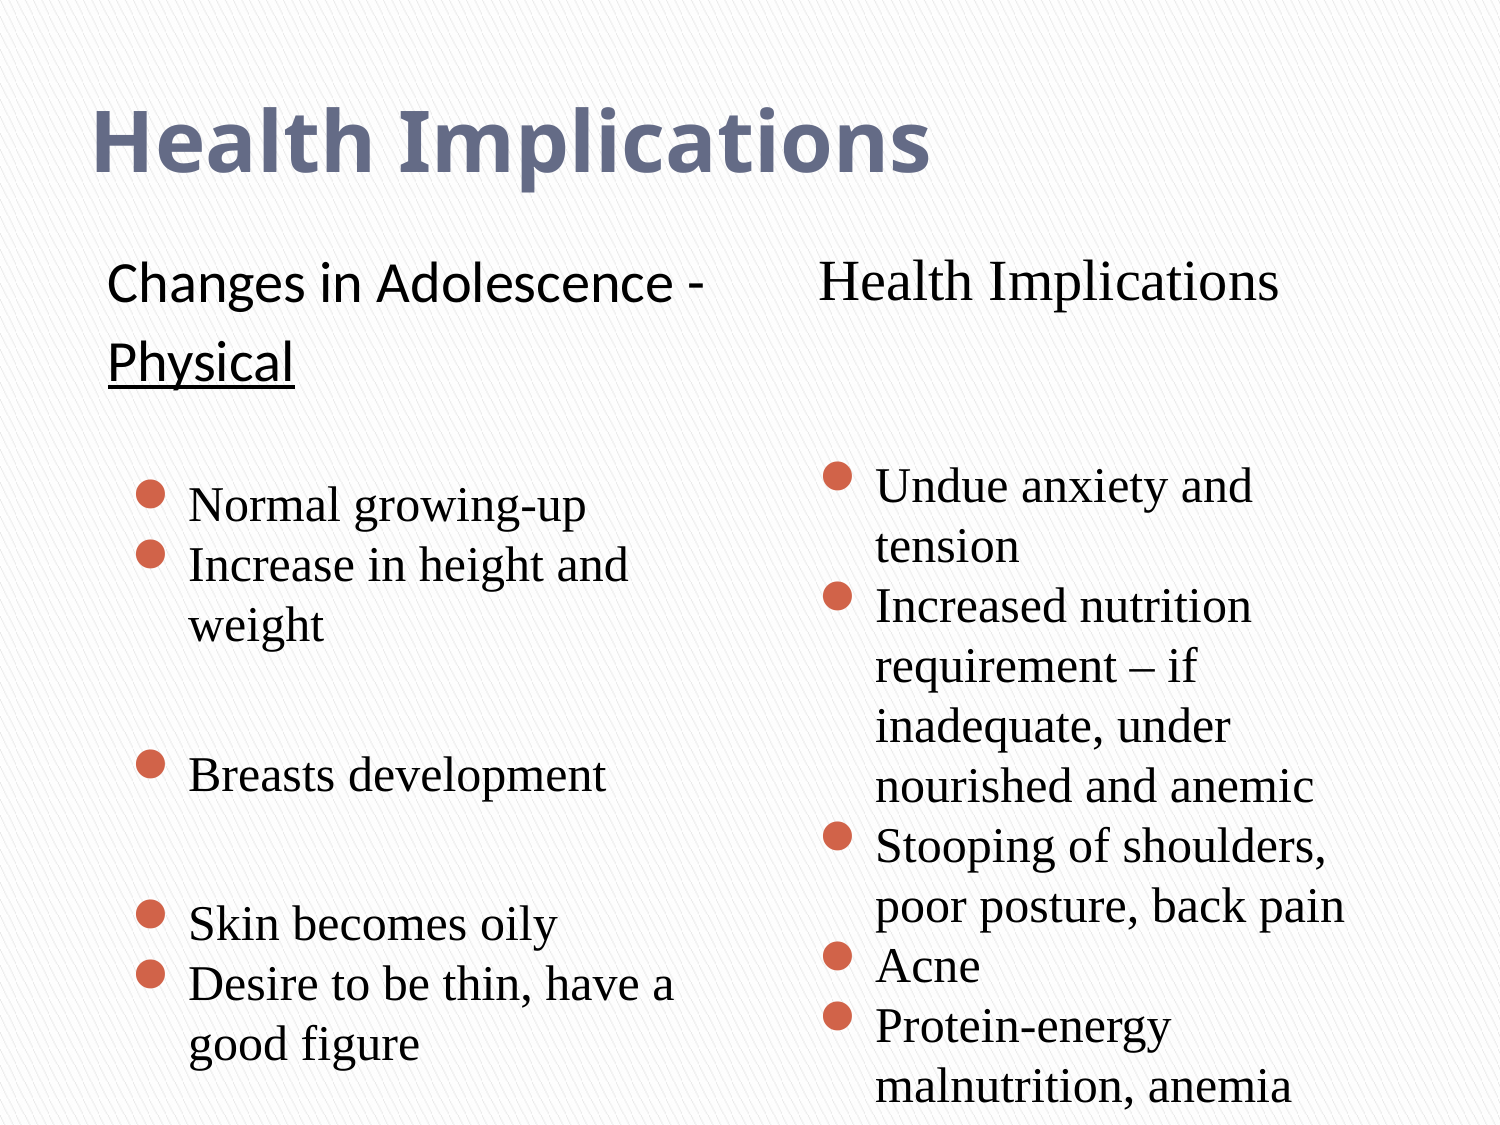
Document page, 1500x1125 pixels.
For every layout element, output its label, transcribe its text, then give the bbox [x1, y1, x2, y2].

list Changes in Adolescence - Physical Normal growing-up Increase in height and weight Breasts development Skin becomes oily Desire to be thin, have a good figure [74, 236, 738, 1076]
list Health Implications Undue anxiety and tension Increased nutrition requirement – if inadequate, under nourished and anemic Stooping of shoulders, poor posture, back pain Acne Protein-energy malnutrition, anemia [761, 174, 1426, 1076]
title Health Implications [75, 44, 1425, 233]
